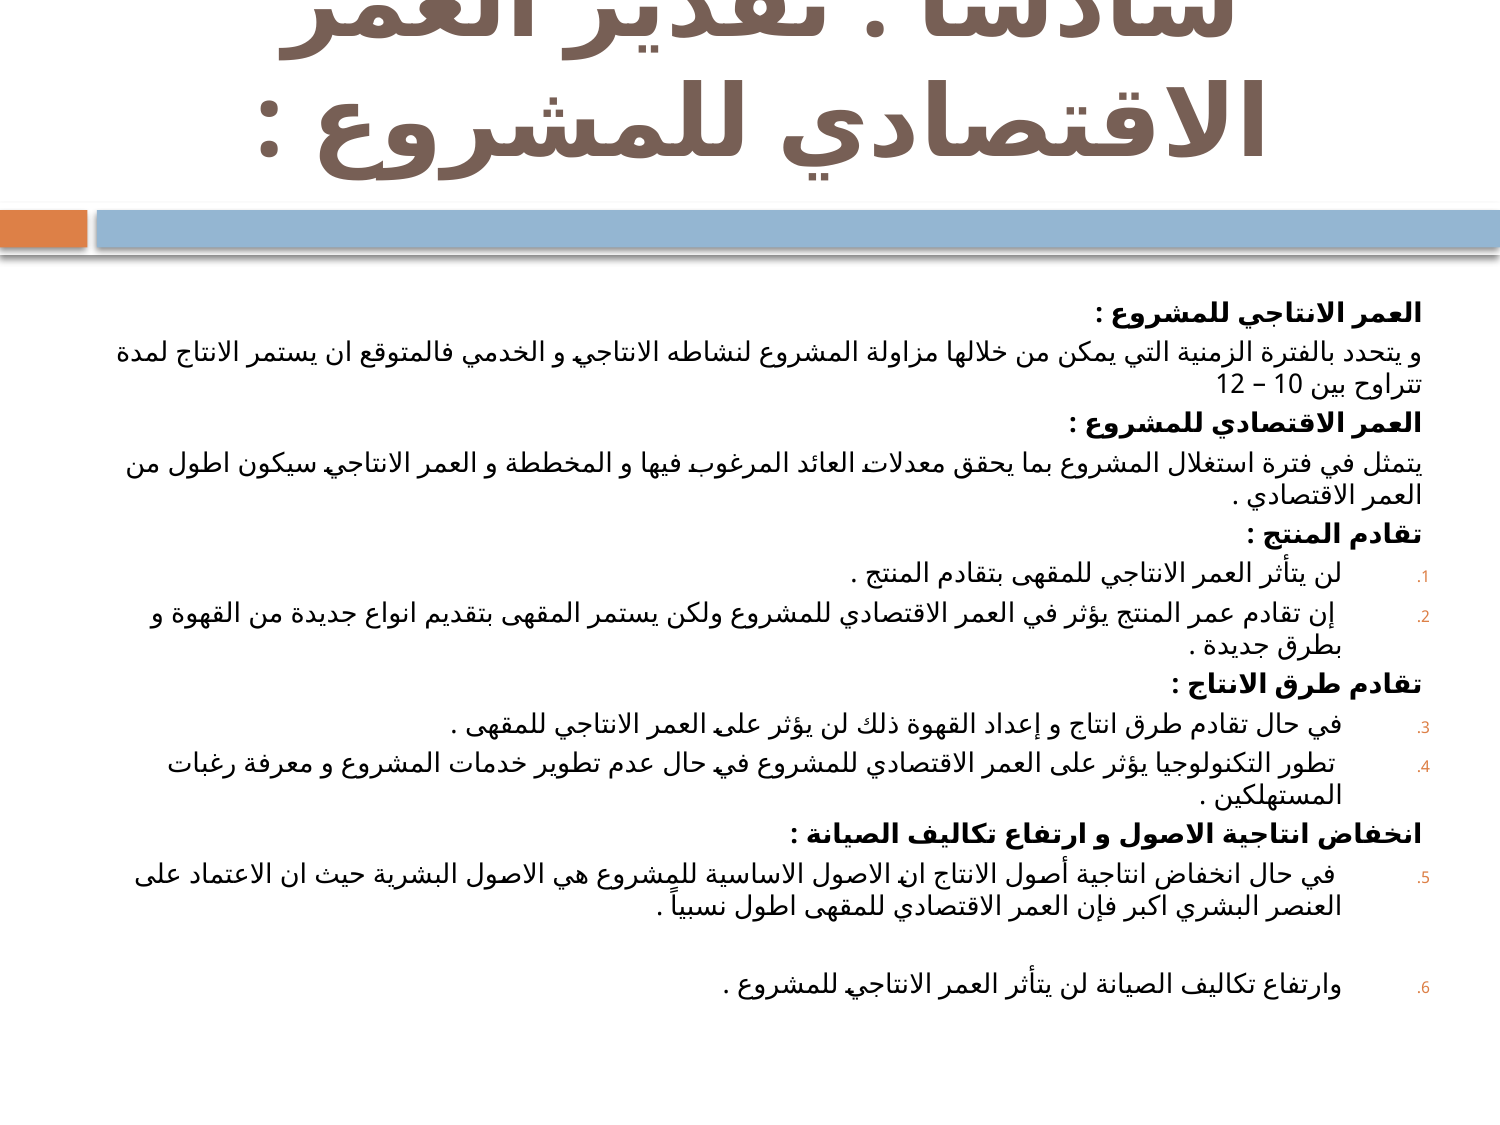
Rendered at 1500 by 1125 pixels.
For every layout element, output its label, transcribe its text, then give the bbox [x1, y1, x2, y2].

list العمر الانتاجي للمشروع : و يتحدد بالفترة الزمنية التي يمكن من خلالها مزاولة المشروع لنشاطه الانتاجي و الخدمي فالمتوقع ان يستمر الانتاج لمدة تتراوح بين 10 – 12 العمر الاقتصادي للمشروع : يتمثل في فترة استغلال المشروع بما يحقق معدلات العائد المرغوب فيها و المخططة و العمر الانتاجي سيكون اطول من العمر الاقتصادي . تقادم المنتج : لن يتأثر العمر الانتاجي للمقهى بتقادم المنتج . إن تقادم عمر المنتج يؤثر في العمر الاقتصادي للمشروع ولكن يستمر المقهى بتقديم انواع جديدة من القهوة و بطرق جديدة . تقادم طرق الانتاج : في حال تقادم طرق انتاج و إعداد القهوة ذلك لن يؤثر على العمر الانتاجي للمقهى . تطور التكنولوجيا يؤثر على العمر الاقتصادي للمشروع في حال عدم تطوير خدمات المشروع و معرفة رغبات المستهلكين . انخفاض انتاجية الاصول و ارتفاع تكاليف الصيانة : في حال انخفاض انتاجية أصول الانتاج ان الاصول الاساسية للمشروع هي الاصول البشرية حيث ان الاعتماد على العنصر البشري اكبر فإن العمر الاقتصادي للمقهى اطول نسبياً . وارتفاع تكاليف الصيانة لن يتأثر العمر الانتاجي للمشروع . [76, 287, 1438, 1013]
title سادسًا : تقدير العمر الاقتصادي للمشروع : [99, 44, 1425, 188]
